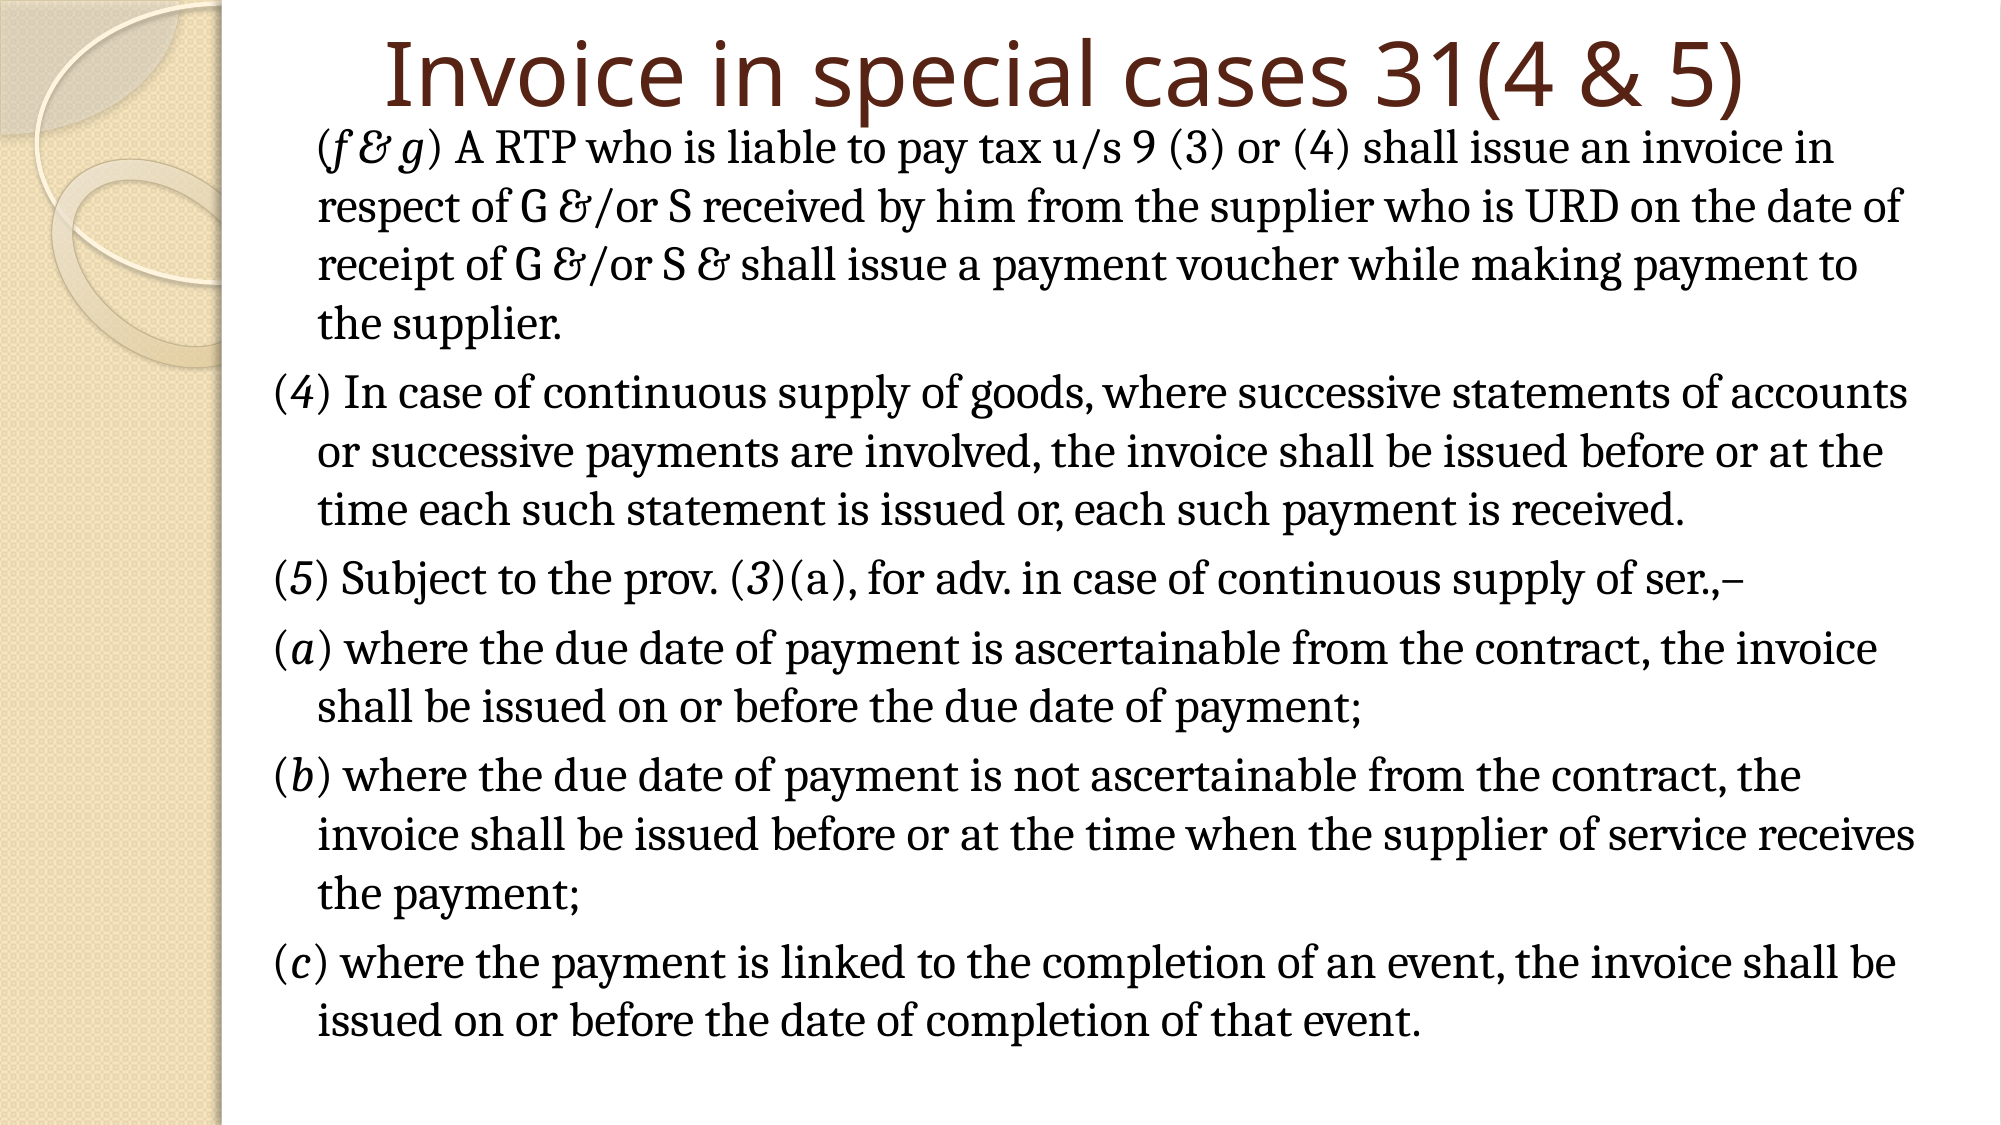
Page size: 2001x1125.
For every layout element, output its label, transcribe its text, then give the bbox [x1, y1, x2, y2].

title Invoice in special cases 31(4 & 5) [243, 20, 1887, 107]
list (f & g) A RTP who is liable to pay tax u/s 9 (3) or (4) shall issue an invoice in respect of G &/or S received by him from the supplier who is URD on the date of receipt of G &/or S & shall issue a payment voucher while making payment to the supplier. (4) In case of continuous supply of goods, where successive statements of accounts or successive payments are involved, the invoice shall be issued before or at the time each such statement is issued or, each such payment is received. (5) Subject to the prov. (3)(a), for adv. in case of continuous supply of ser.,– (a) where the due date of payment is ascertainable from the contract, the invoice shall be issued on or before the due date of payment; (b) where the due date of payment is not ascertainable from the contract, the invoice shall be issued before or at the time when the supplier of service receives the payment; (c) where the payment is linked to the completion of an event, the invoice shall be issued on or before the date of completion of that event. [243, 107, 1933, 1100]
